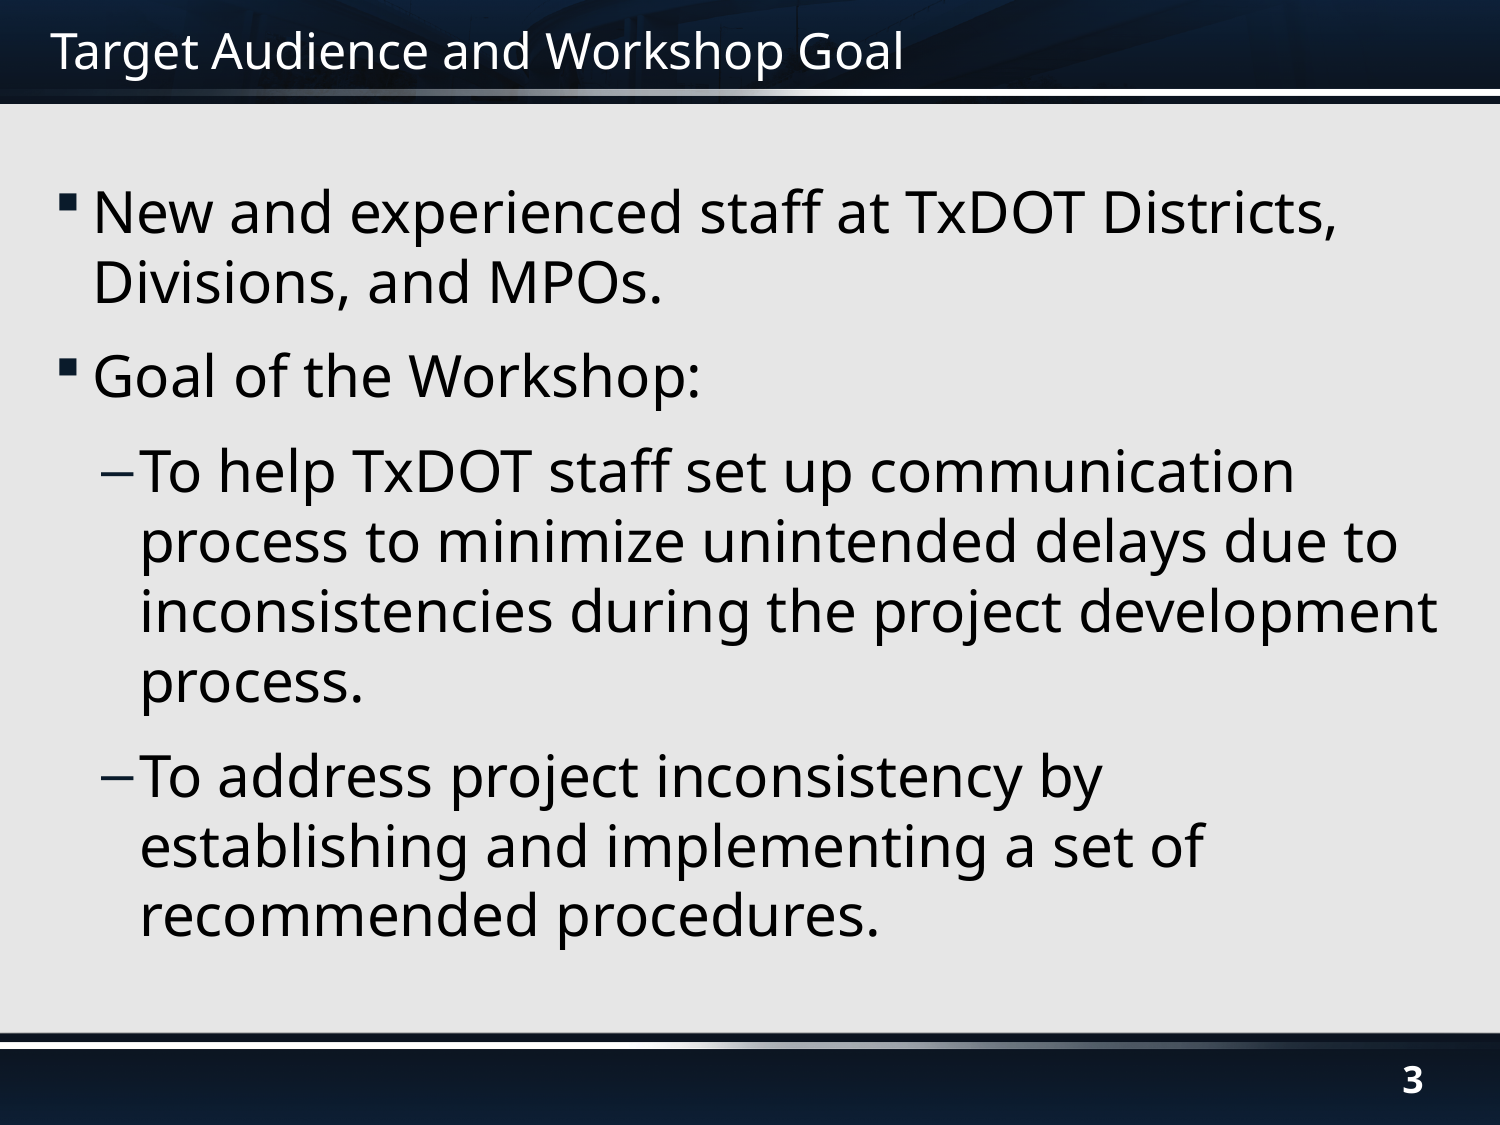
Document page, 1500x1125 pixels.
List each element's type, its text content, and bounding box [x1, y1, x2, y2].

picture [0, 1032, 1500, 1125]
list New and experienced staff at TxDOT Districts, Divisions, and MPOs. Goal of the Workshop: To help TxDOT staff set up communication process to minimize unintended delays due to inconsistencies during the project development process. To address project inconsistency by establishing and implementing a set of recommended procedures. [54, 174, 1446, 1025]
title Target Audience and Workshop Goal [50, 12, 1421, 89]
picture [0, 0, 1500, 104]
